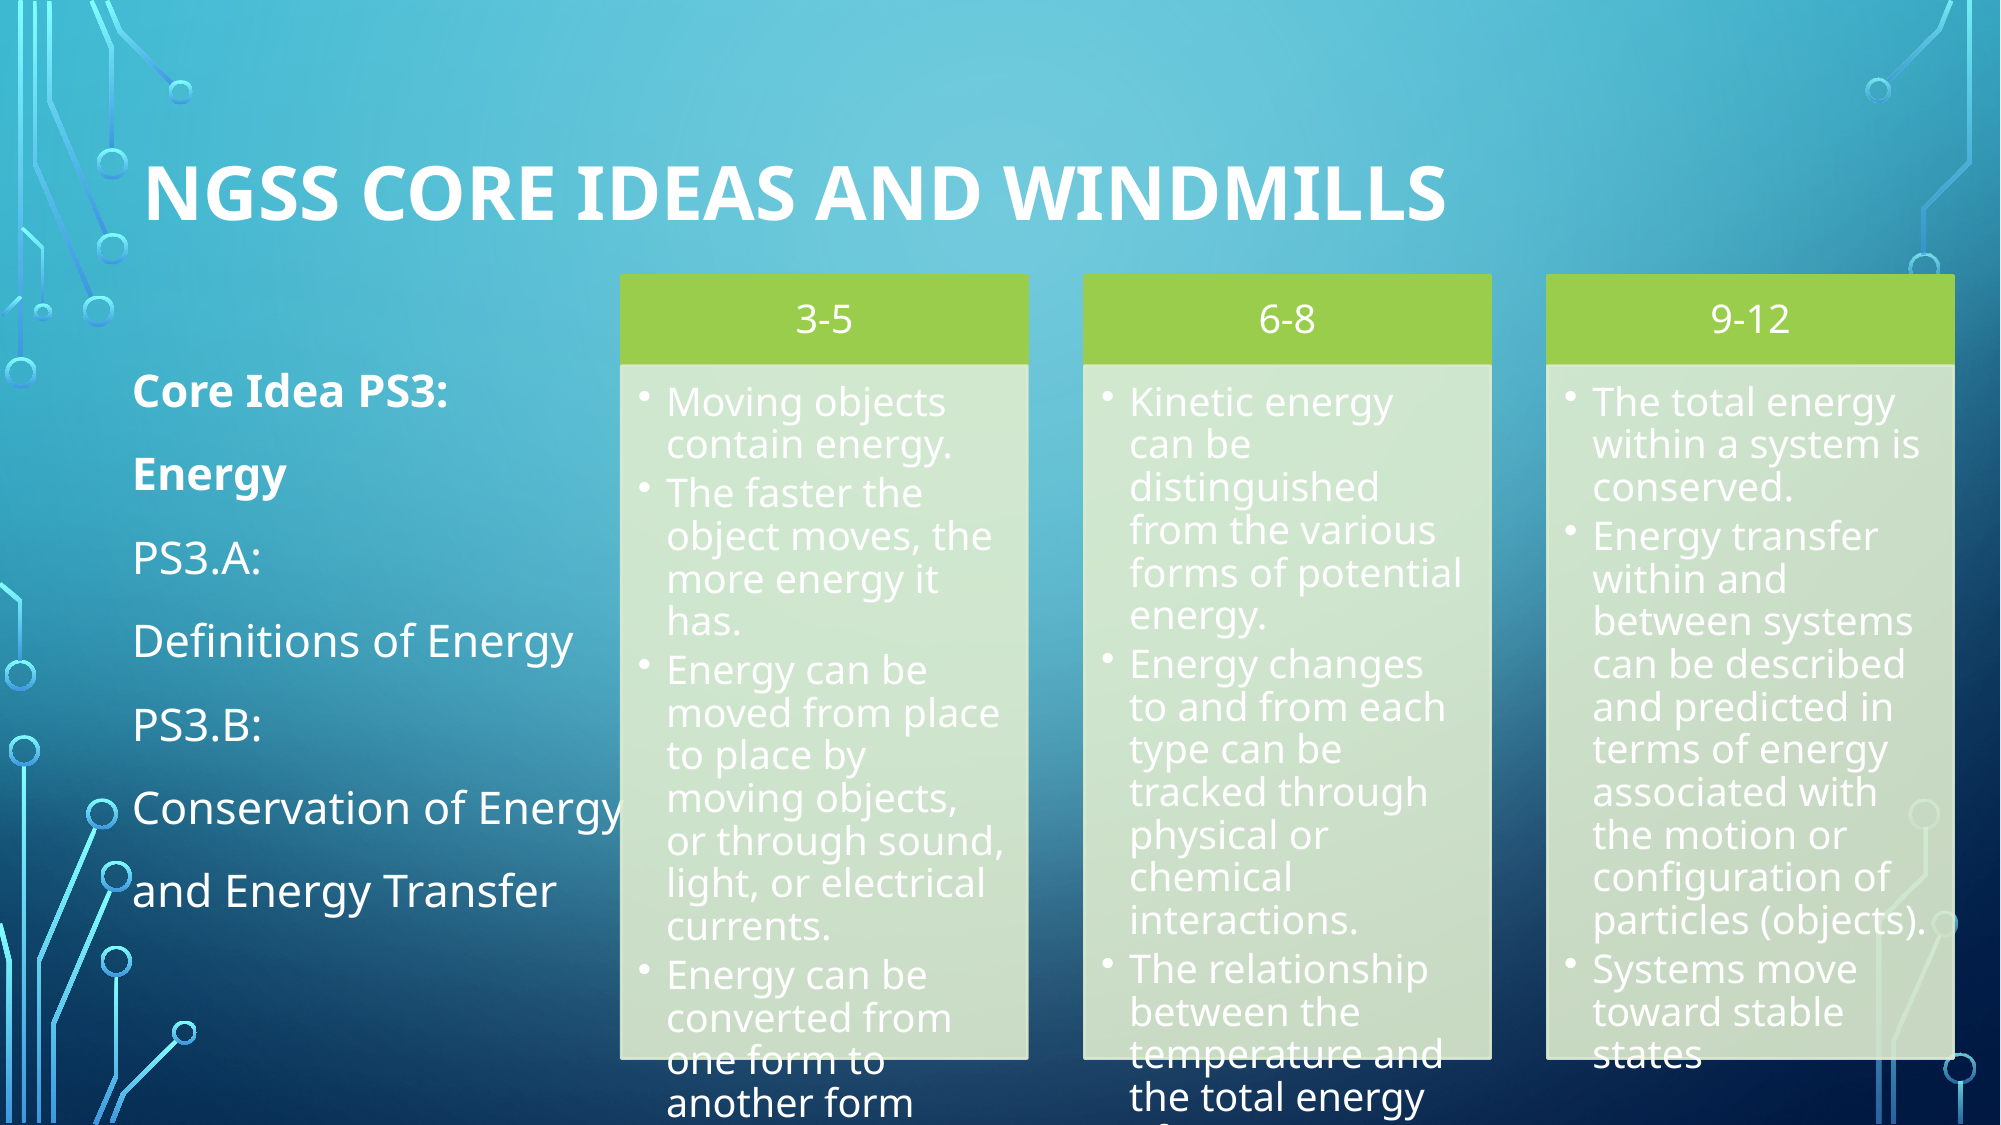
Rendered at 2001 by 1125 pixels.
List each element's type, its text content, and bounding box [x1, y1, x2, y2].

title Ngss Core ideas and Windmills [127, 74, 1753, 318]
list Core Idea PS3: Energy PS3.A: Definitions of Energy PS3.B: Conservation of Energy and Energy Transfer [116, 343, 620, 925]
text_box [620, 222, 1955, 1112]
